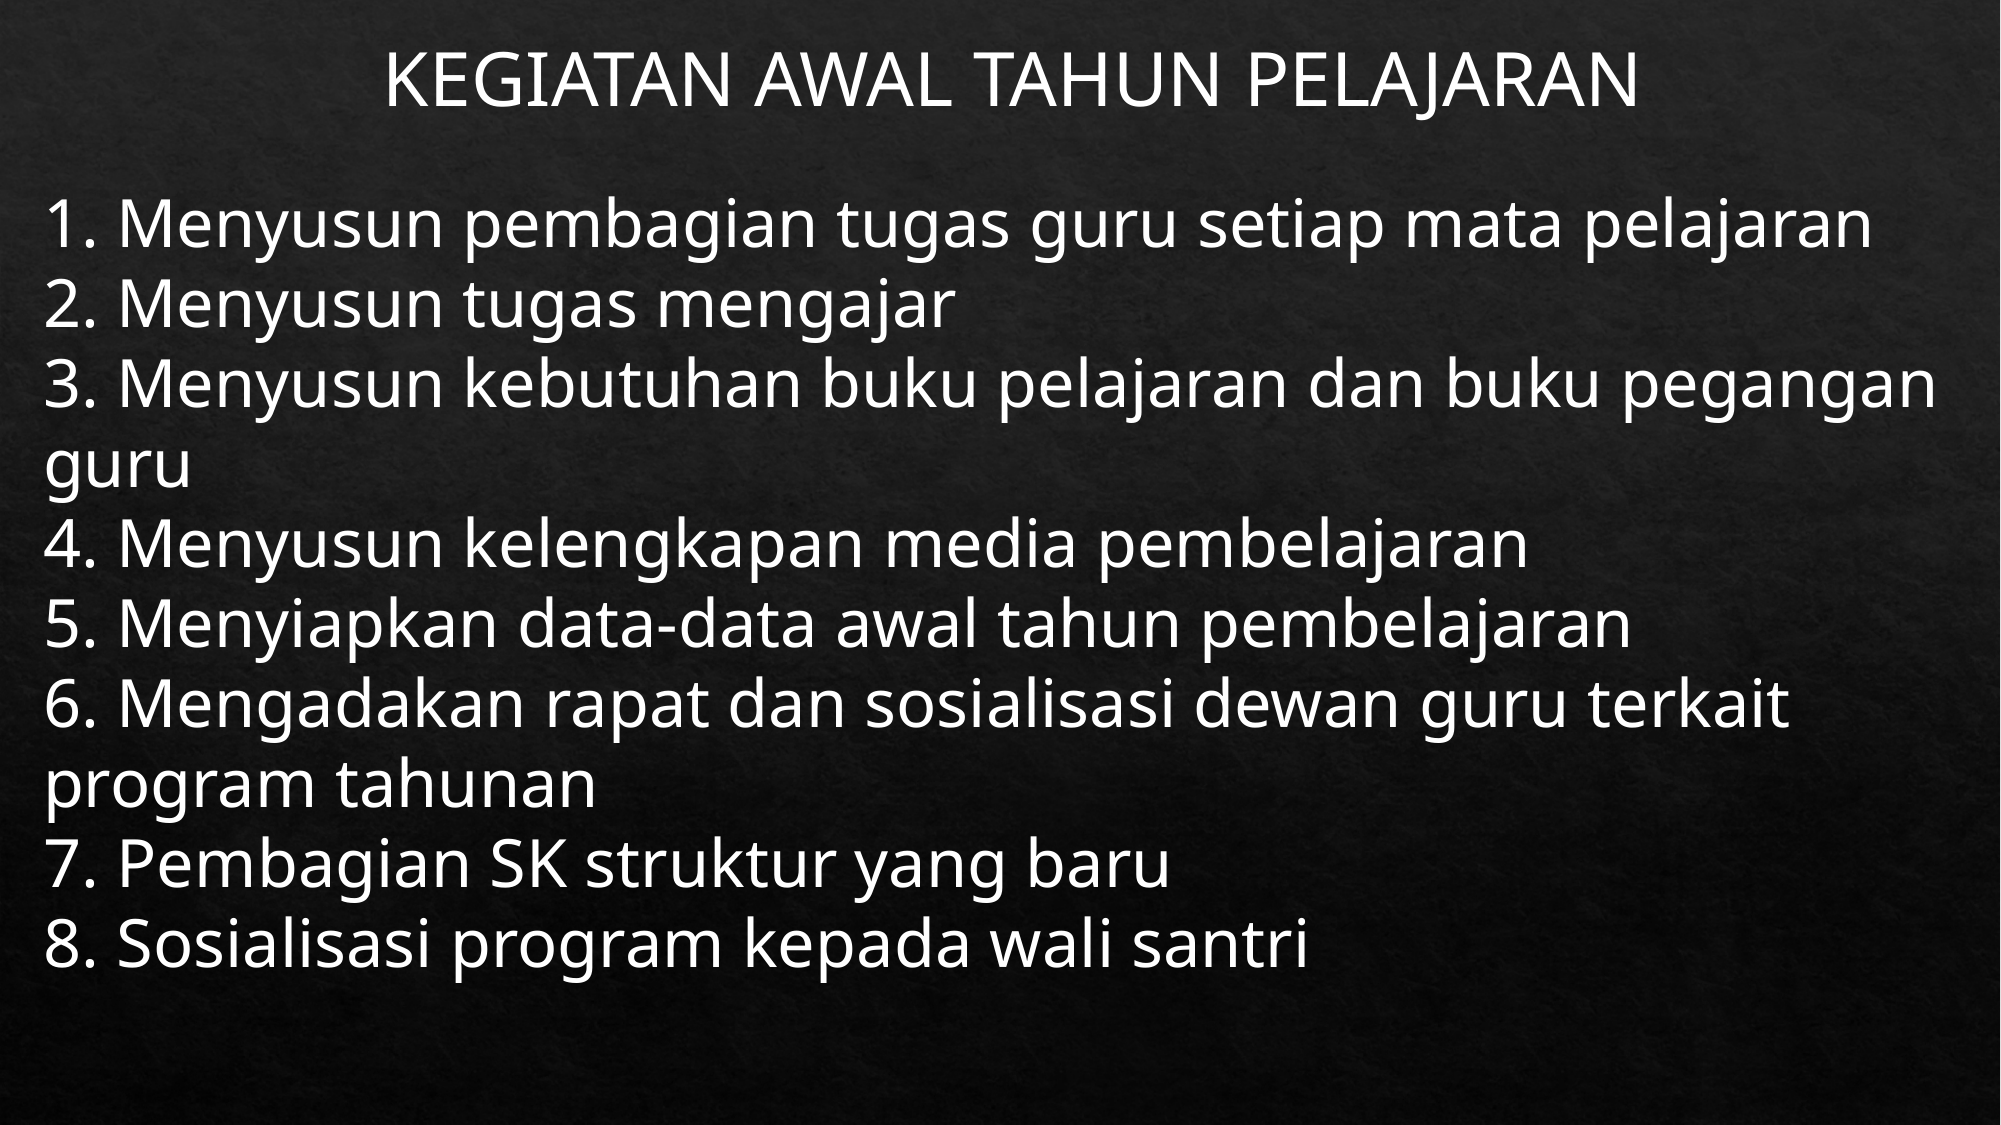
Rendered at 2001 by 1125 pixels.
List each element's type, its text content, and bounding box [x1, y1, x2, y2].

text_box KEGIATAN AWAL TAHUN PELAJARAN 1. Menyusun pembagian tugas guru setiap mata pelajaran 2. Menyusun tugas mengajar 3. Menyusun kebutuhan buku pelajaran dan buku pegangan guru 4. Menyusun kelengkapan media pembelajaran 5. Menyiapkan data-data awal tahun pembelajaran 6. Mengadakan rapat dan sosialisasi dewan guru terkait program tahunan 7. Pembagian SK struktur yang baru 8. Sosialisasi program kepada wali santri [28, 23, 1979, 1048]
